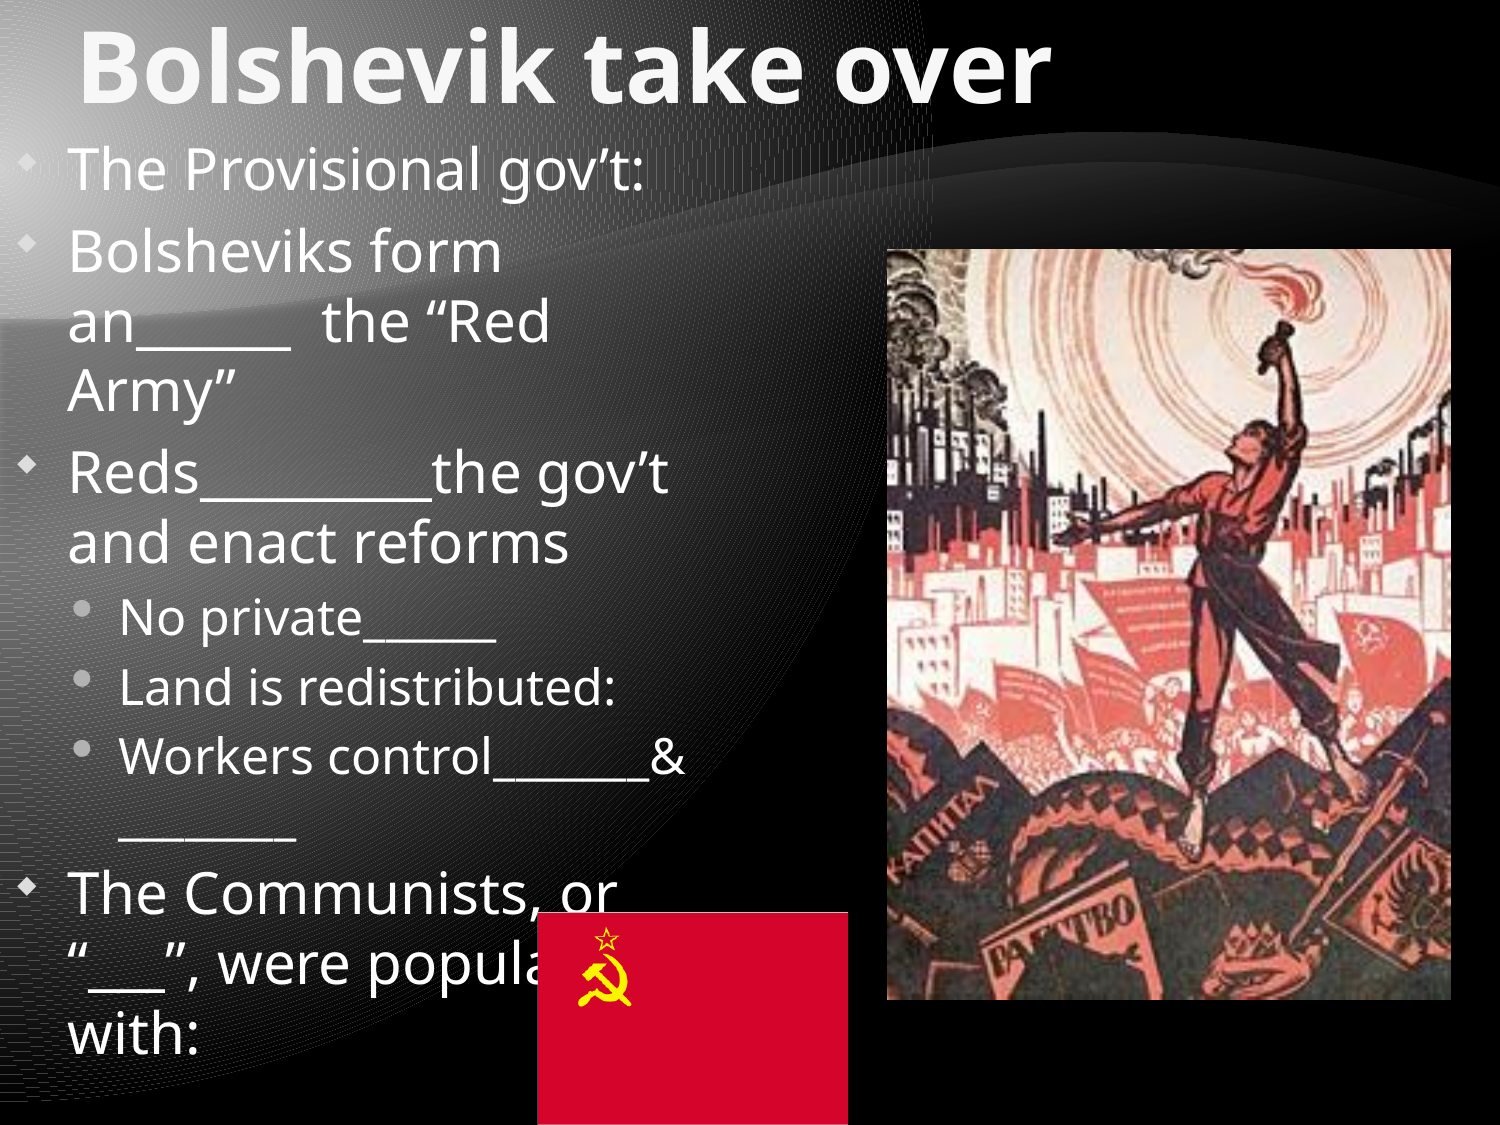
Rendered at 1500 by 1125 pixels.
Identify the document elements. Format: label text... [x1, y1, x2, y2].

picture [887, 249, 1452, 1000]
picture [537, 912, 849, 1125]
list The Provisional gov’t: Bolsheviks form an______ the “Red Army” Reds_________the gov’t and enact reforms No private______ Land is redistributed: Workers control_______& ________ The Communists, or “___”, were popular with: [0, 125, 738, 1125]
title Bolshevik take over [75, 0, 1425, 125]
